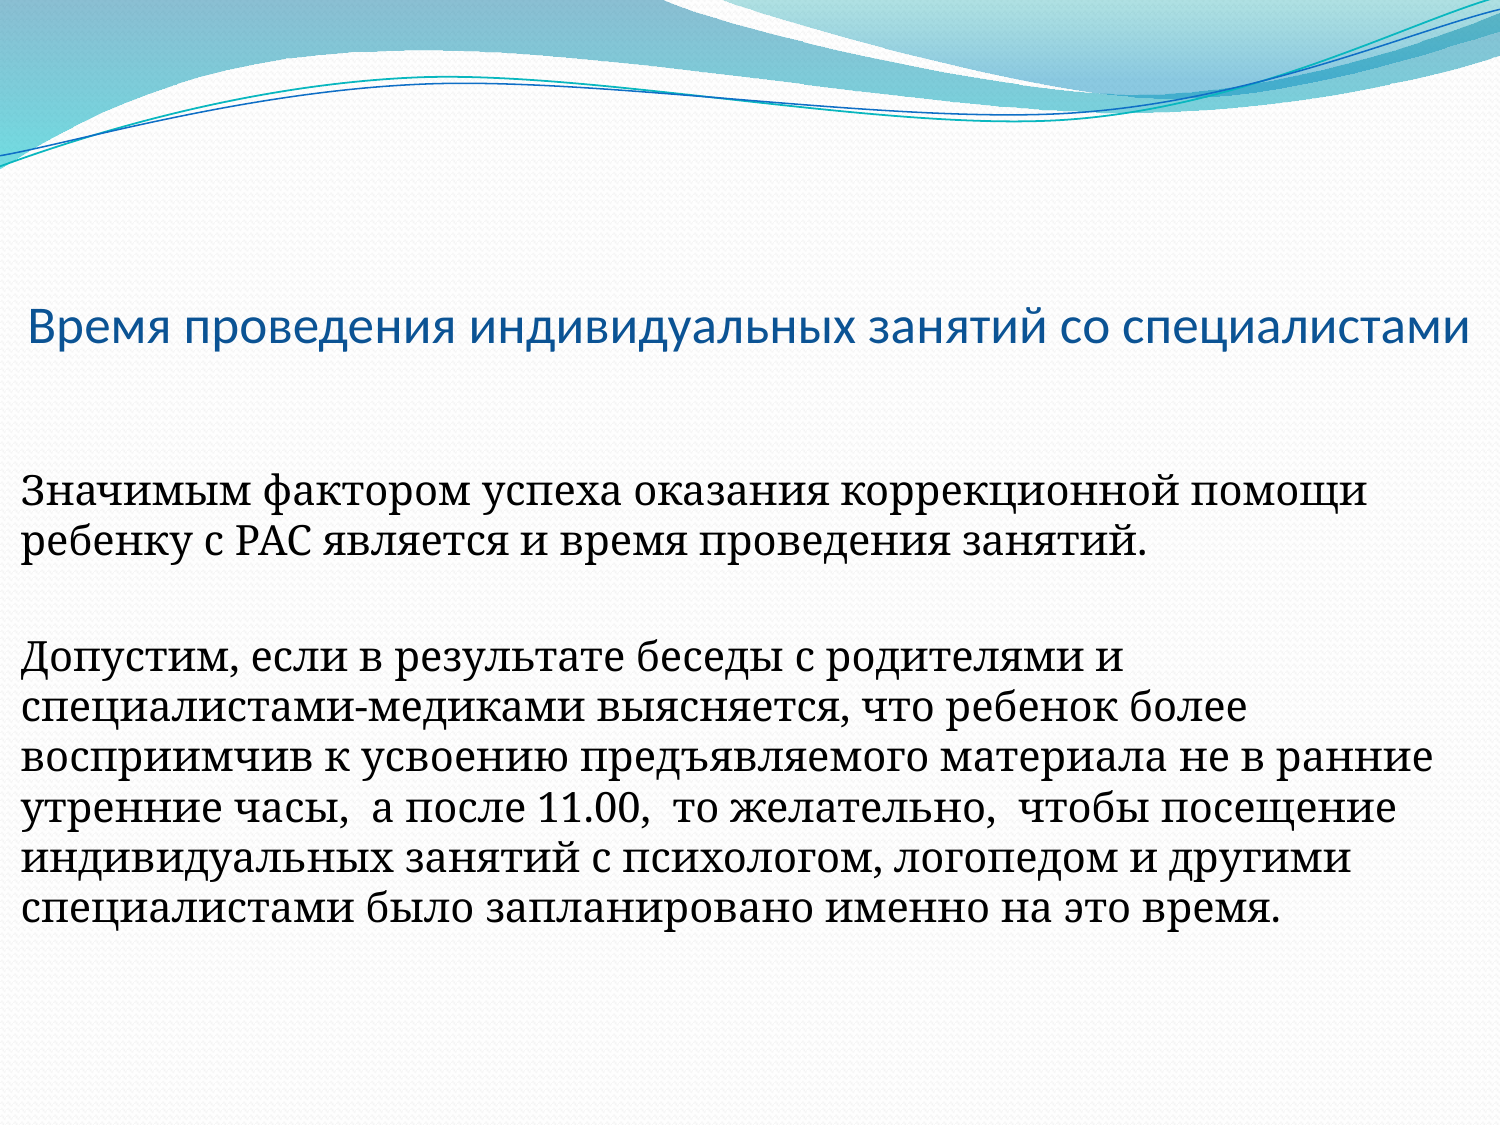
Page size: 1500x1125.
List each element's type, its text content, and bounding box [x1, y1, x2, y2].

list Значимым фактором успеха оказания коррекционной помощи ребенку с РАС является и время проведения занятий. Допустим, если в результате беседы с родителями и специалистами-медиками выясняется, что ребенок более восприимчив к усвоению предъявляемого материала не в ранние утренние часы, а после 11.00, то желательно, чтобы посещение индивидуальных занятий с психологом, логопедом и другими специалистами было запланировано именно на это время. [17, 456, 1460, 918]
title Время проведения индивидуальных занятий со специалистами [5, 231, 1500, 355]
